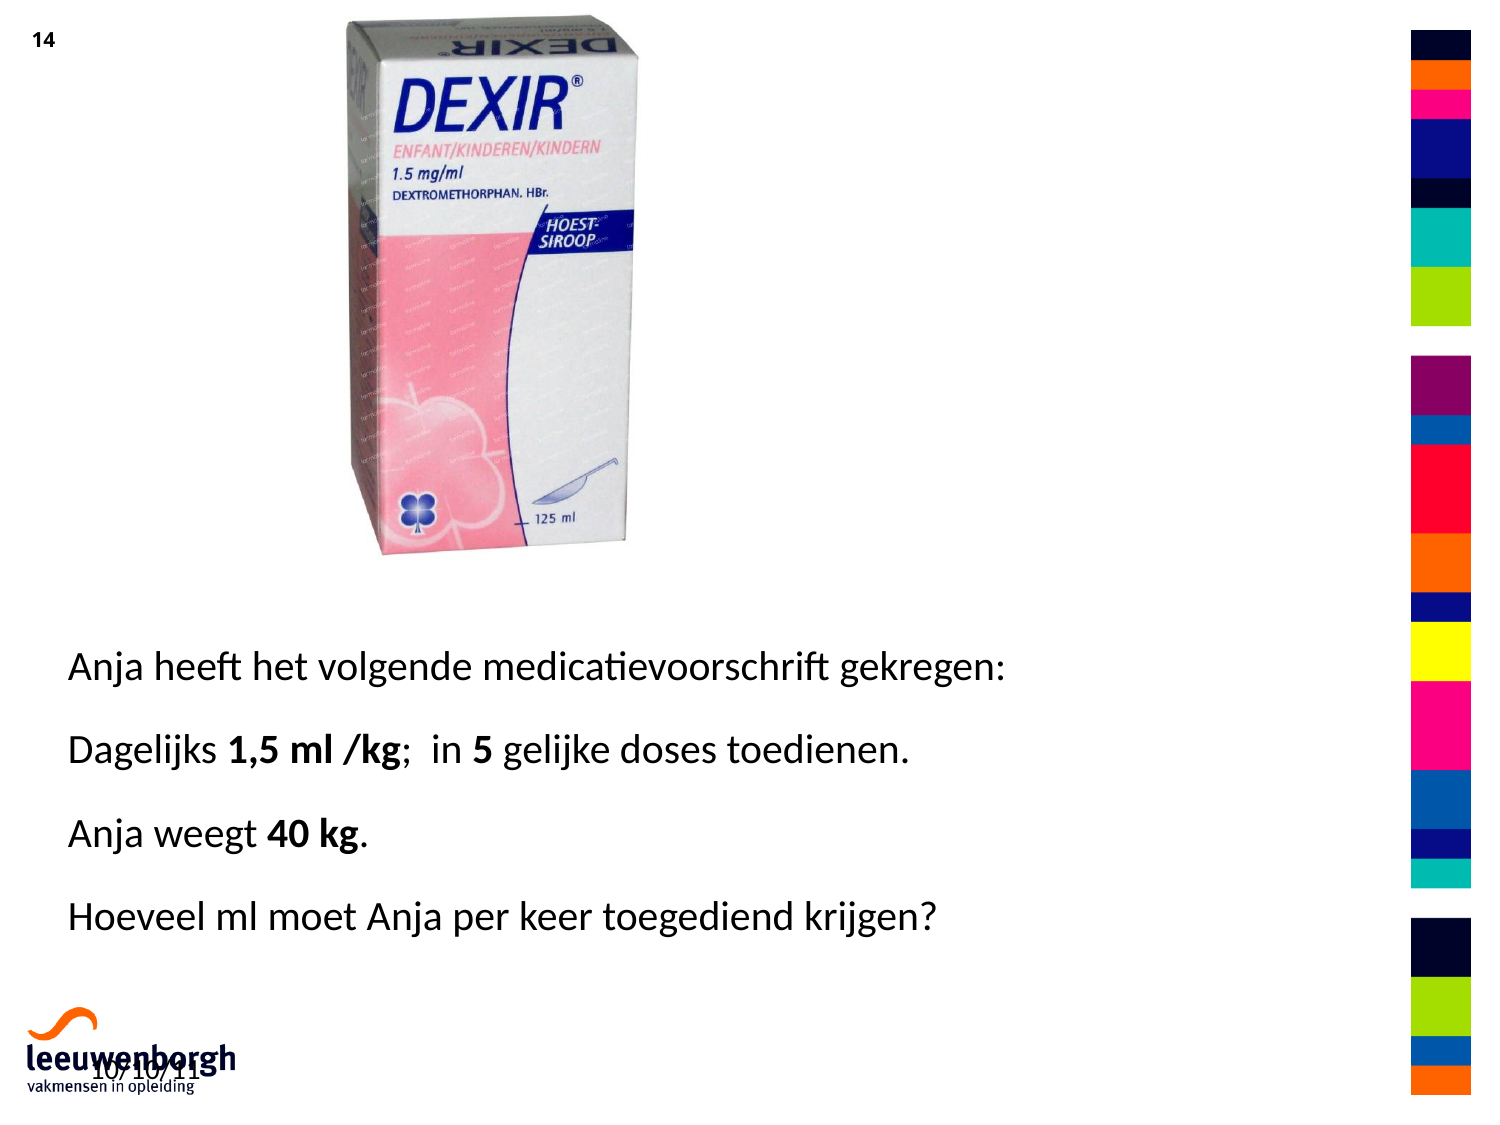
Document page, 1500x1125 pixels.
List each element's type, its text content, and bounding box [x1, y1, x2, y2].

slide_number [74, 1042, 425, 1103]
title Anja heeft het volgende medicatievoorschrift gekregen: Dagelijks 1,5 ml /kg; in 5 gelijke doses toedienen. Anja weegt 40 kg. Hoeveel ml moet Anja per keer toegediend krijgen? [52, 349, 1388, 988]
picture [1411, 30, 1471, 1095]
picture [27, 1007, 235, 1095]
picture [206, 0, 778, 571]
